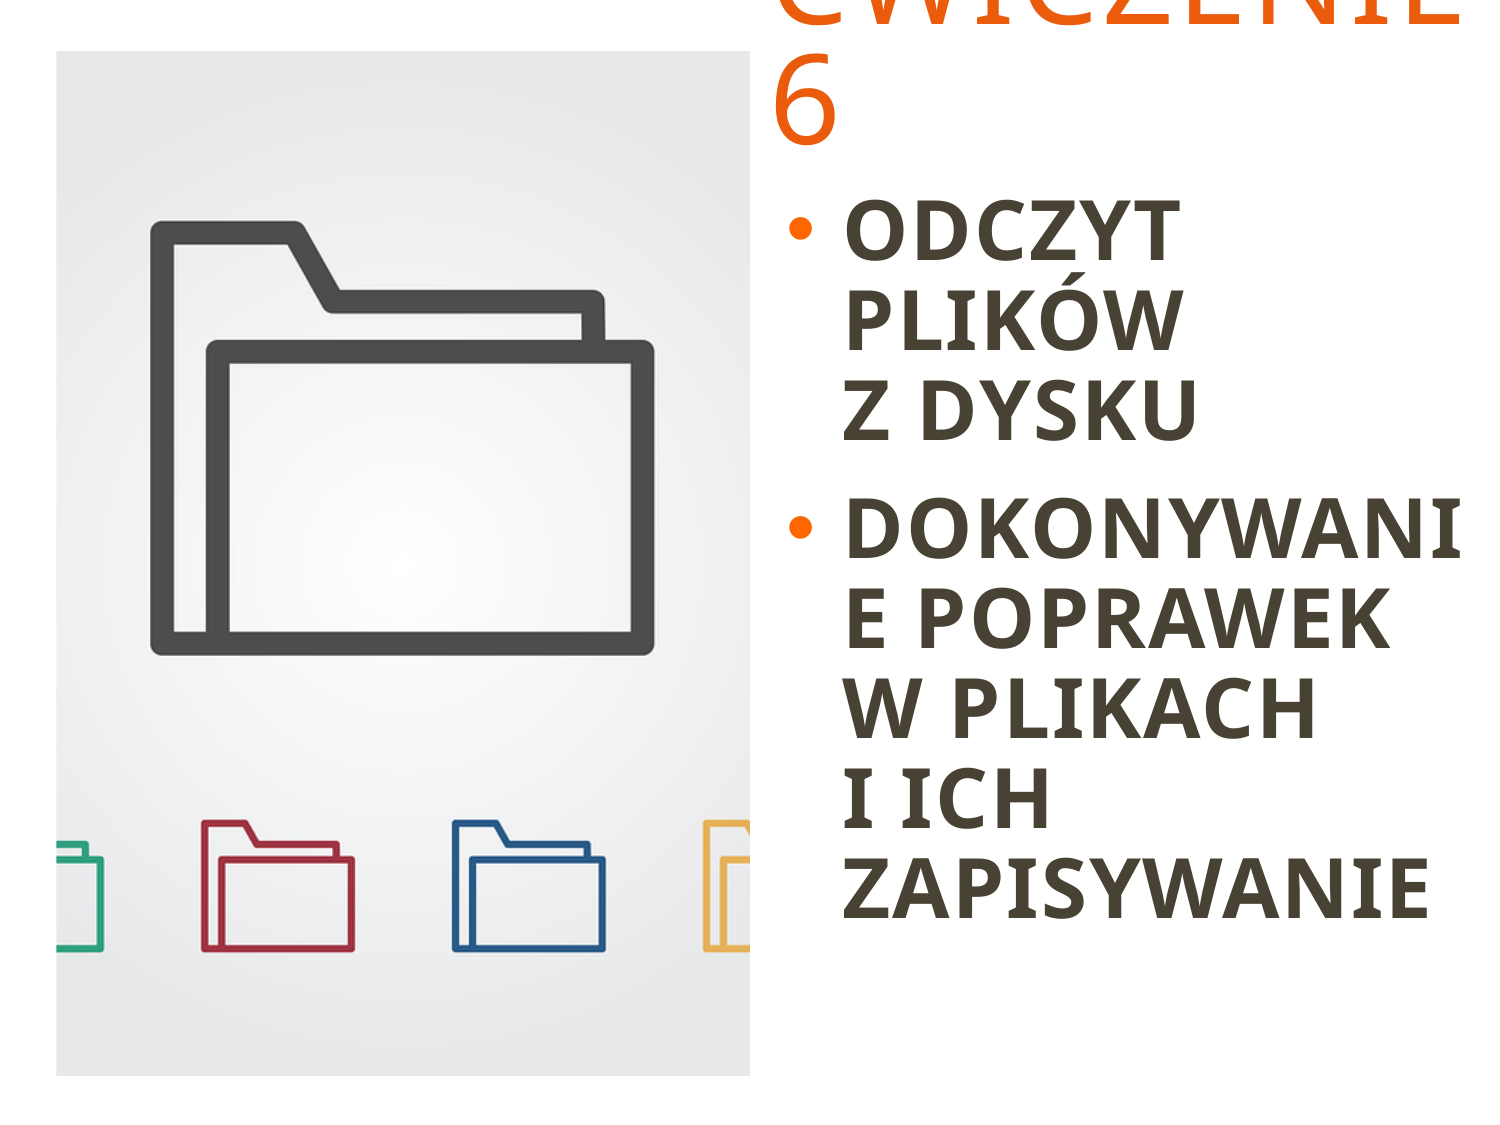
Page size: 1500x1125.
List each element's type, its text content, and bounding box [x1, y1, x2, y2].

list Odczyt plików z dysku dokonywanie poprawek w plikach i ich zapisywanie [778, 291, 1490, 833]
picture [56, 51, 751, 1076]
text_box ĆWICZENIE 6 [754, 46, 1500, 176]
